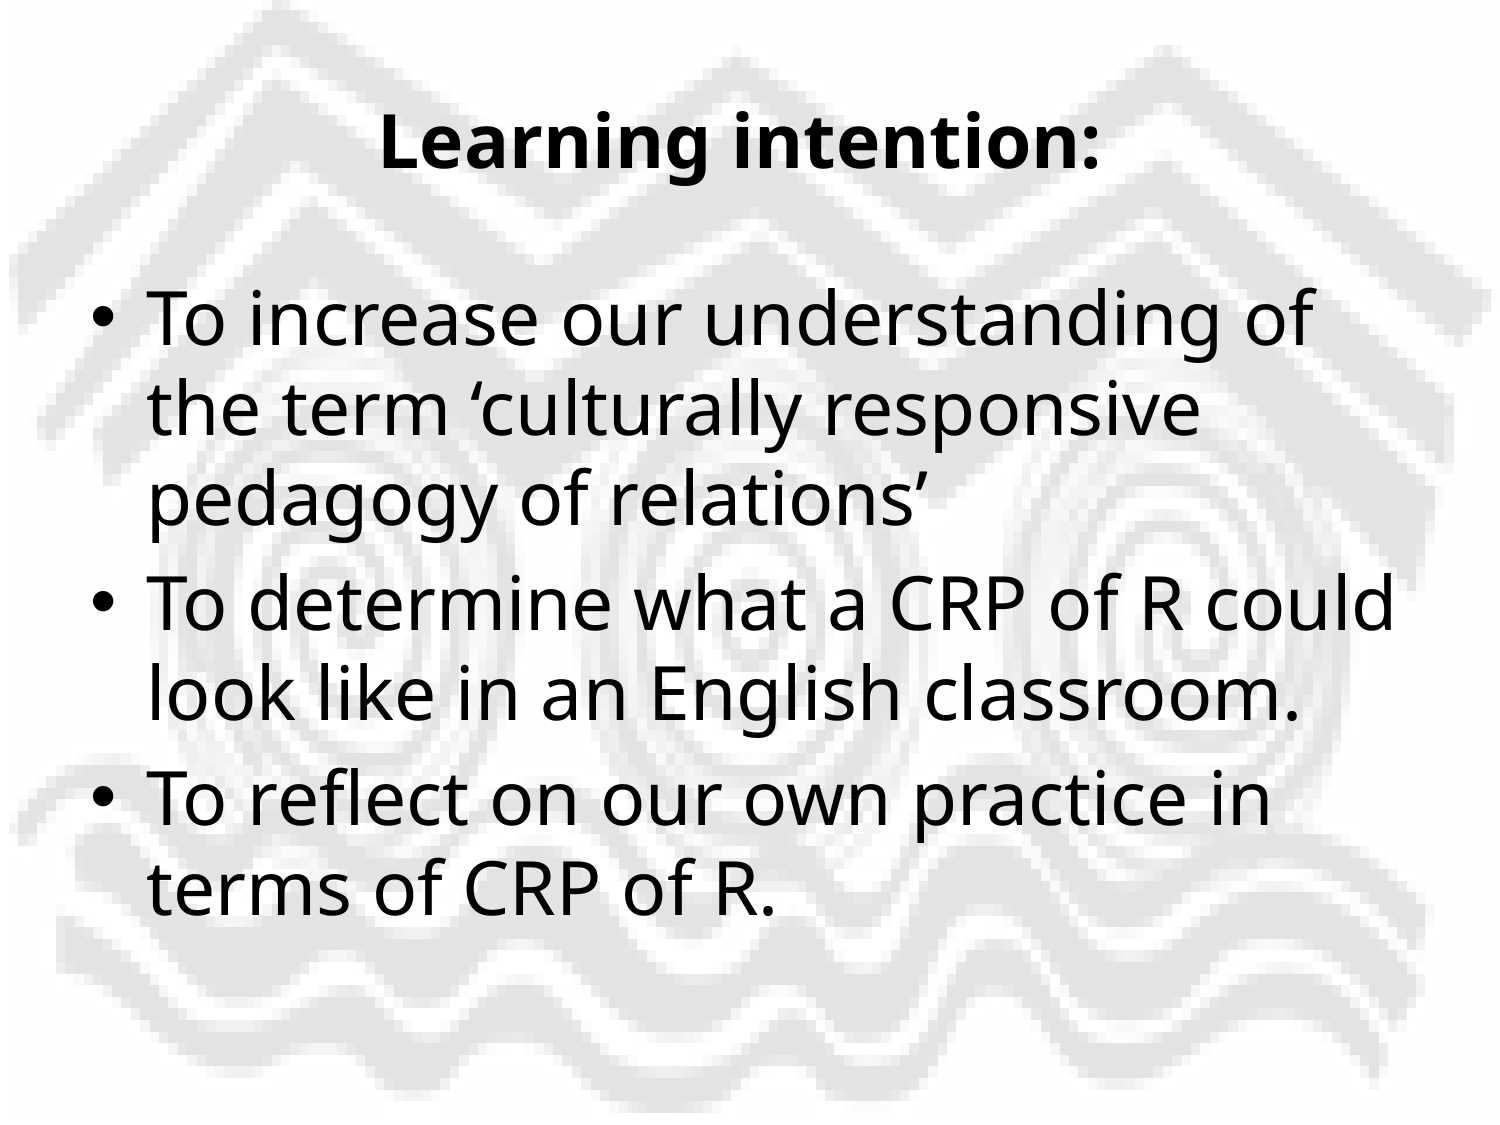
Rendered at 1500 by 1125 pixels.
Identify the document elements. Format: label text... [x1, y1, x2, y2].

list To increase our understanding of the term ‘culturally responsive pedagogy of relations’ To determine what a CRP of R could look like in an English classroom. To reflect on our own practice in terms of CRP of R. [75, 262, 1425, 1005]
title Learning intention: [75, 45, 1425, 233]
